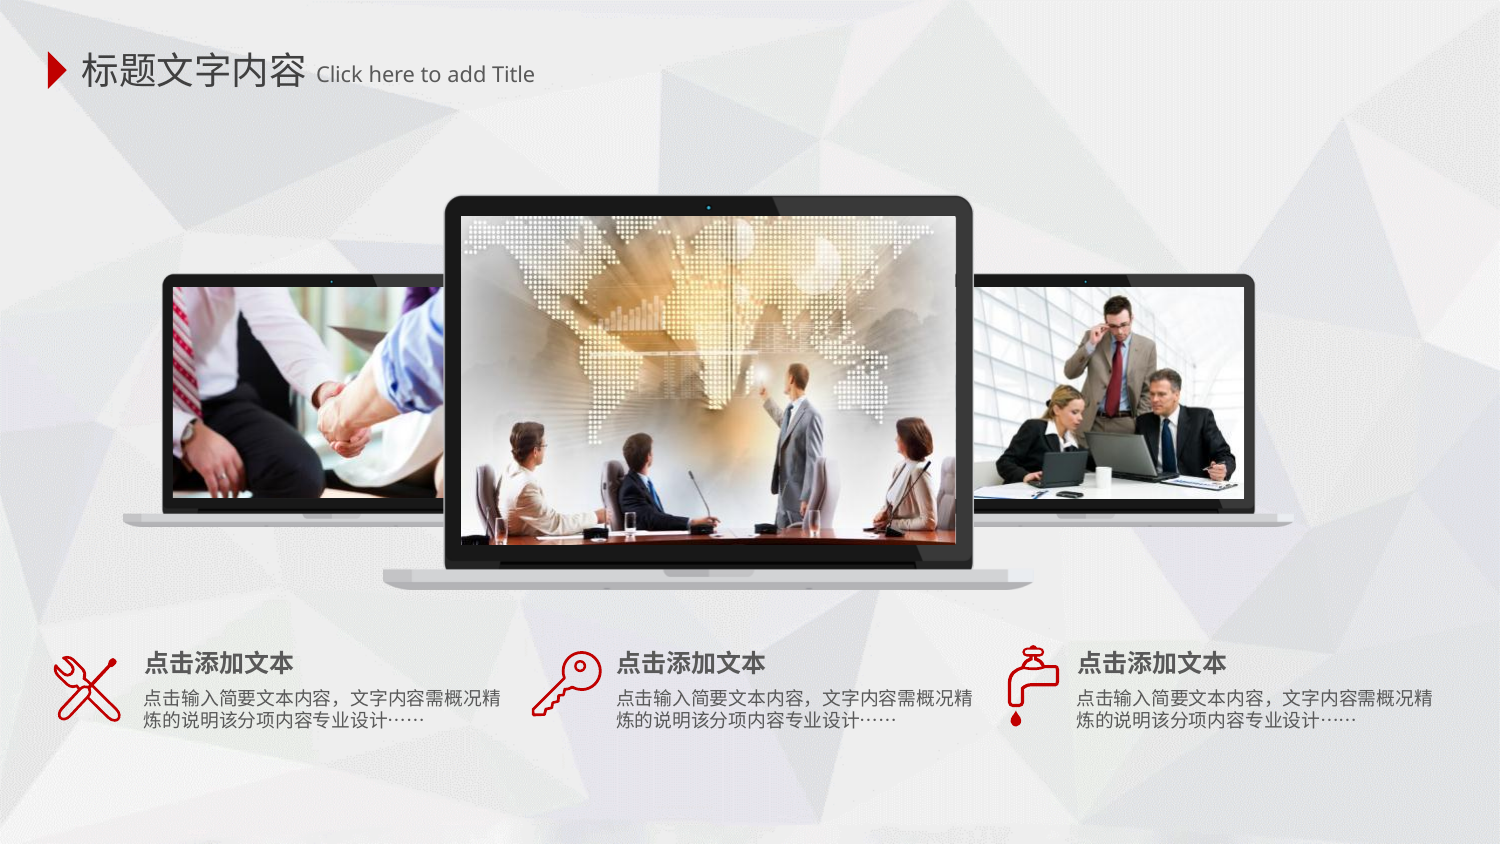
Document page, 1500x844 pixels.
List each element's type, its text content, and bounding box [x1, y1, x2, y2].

picture [0, 0, 1500, 844]
text_box [53, 655, 121, 722]
text_box 点击输入简要文本内容，文字内容需概况精炼的说明该分项内容专业设计…… [129, 679, 532, 739]
text_box 点击添加文本 [602, 640, 782, 679]
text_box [1034, 273, 1294, 527]
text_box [48, 39, 558, 101]
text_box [531, 651, 602, 717]
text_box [383, 194, 1034, 590]
text_box 点击添加文本 [1062, 640, 1243, 679]
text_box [1007, 645, 1060, 728]
text_box 点击输入简要文本内容，文字内容需概况精炼的说明该分项内容专业设计…… [601, 679, 1004, 739]
text_box 点击输入简要文本内容，文字内容需概况精炼的说明该分项内容专业设计…… [1061, 679, 1465, 739]
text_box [122, 273, 383, 527]
text_box 点击添加文本 [130, 640, 310, 679]
